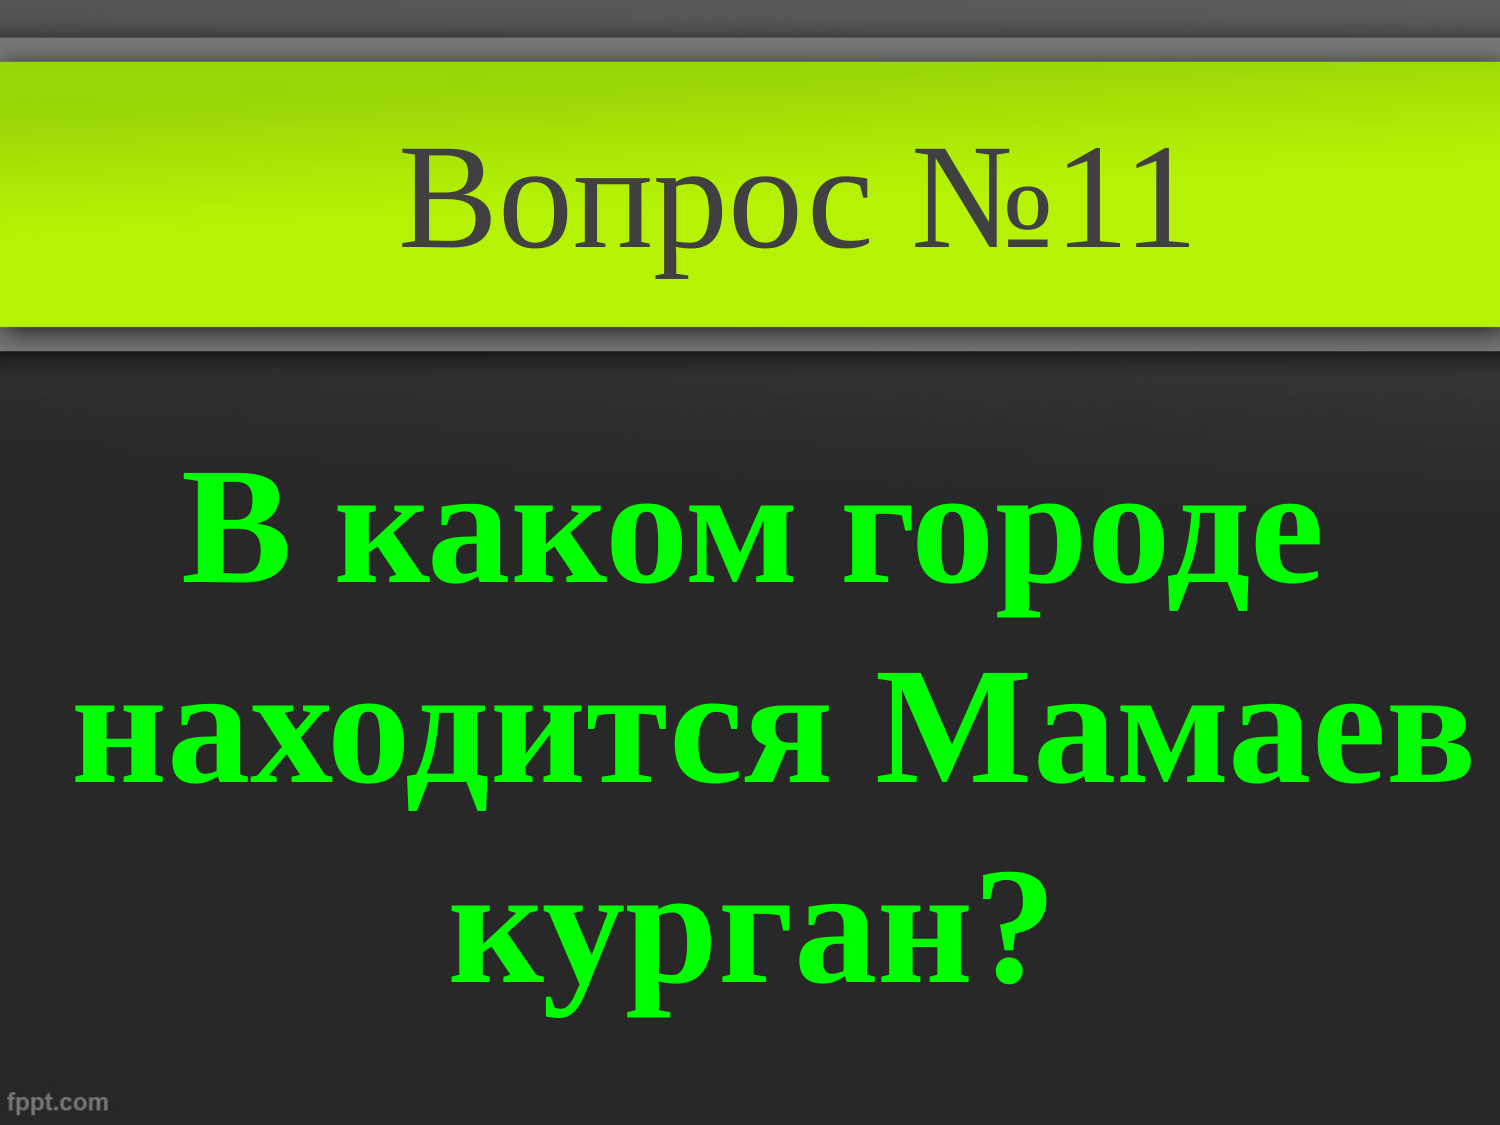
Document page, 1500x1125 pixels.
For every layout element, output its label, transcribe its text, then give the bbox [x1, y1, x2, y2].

text_box Вопрос №11 [383, 89, 1400, 285]
picture [0, 0, 1500, 1125]
text_box В каком городе находится Мамаев курган? [48, 408, 1500, 1024]
